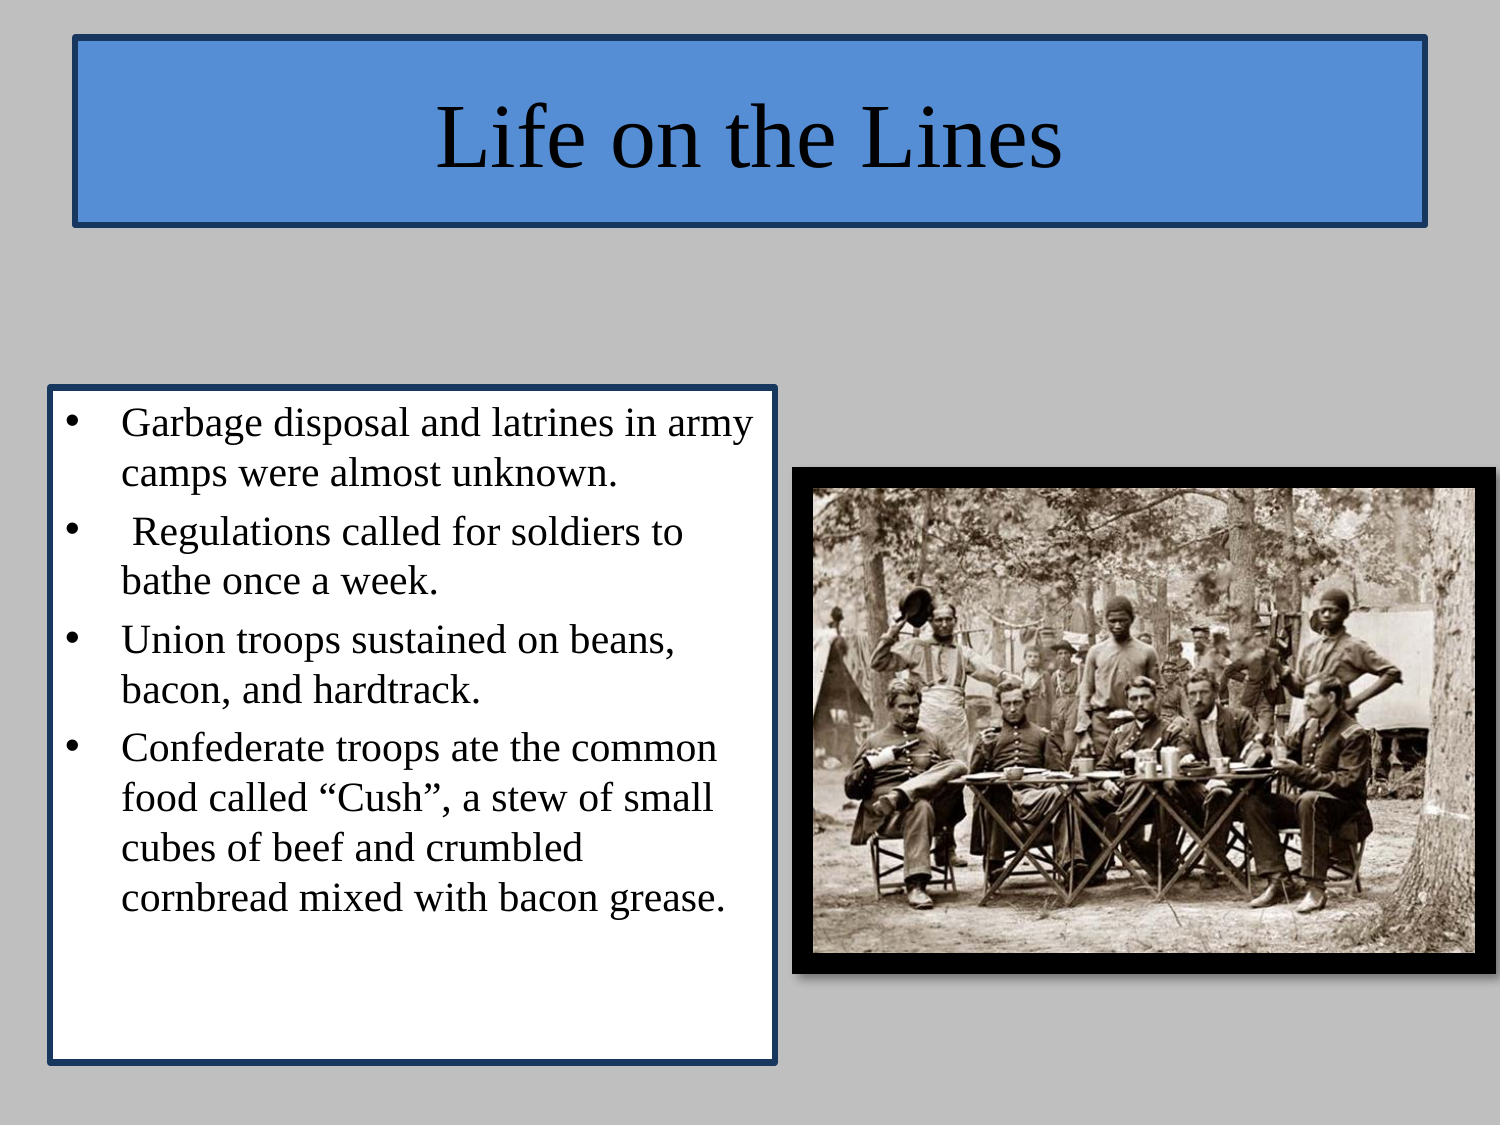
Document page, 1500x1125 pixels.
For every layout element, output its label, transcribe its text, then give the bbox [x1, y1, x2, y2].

picture [812, 487, 1476, 954]
title Life on the Lines [75, 37, 1425, 225]
list Garbage disposal and latrines in army camps were almost unknown. Regulations called for soldiers to bathe once a week. Union troops sustained on beans, bacon, and hardtrack. Confederate troops ate the common food called “Cush”, a stew of small cubes of beef and crumbled cornbread mixed with bacon grease. [50, 387, 775, 1063]
